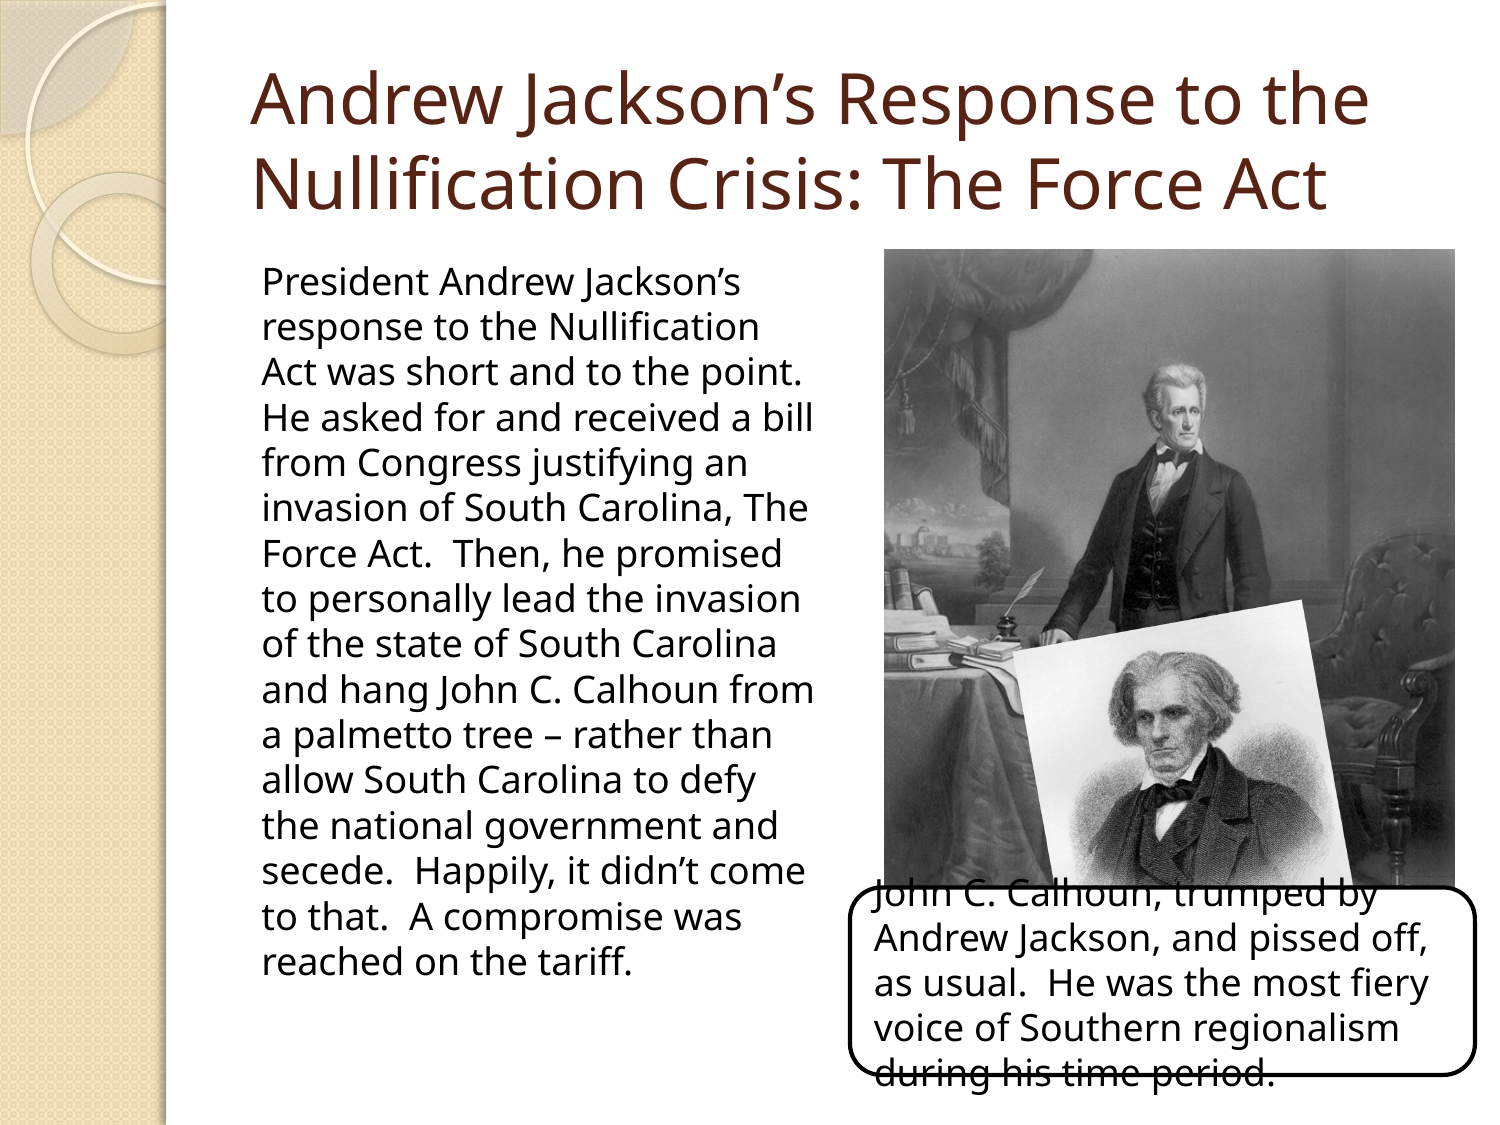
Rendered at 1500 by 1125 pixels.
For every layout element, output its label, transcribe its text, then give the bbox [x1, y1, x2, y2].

text_box John C. Calhoun, trumped by Andrew Jackson, and pissed off, as usual. He was the most fiery voice of Southern regionalism during his time period. [847, 885, 1478, 1078]
title Andrew Jackson’s Response to the Nullification Crisis: The Force Act [235, 45, 1466, 233]
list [884, 249, 1455, 1016]
picture [1043, 622, 1338, 1005]
list President Andrew Jackson’s response to the Nullification Act was short and to the point. He asked for and received a bill from Congress justifying an invasion of South Carolina, The Force Act. Then, he promised to personally lead the invasion of the state of South Carolina and hang John C. Calhoun from a palmetto tree – rather than allow South Carolina to defy the national government and secede. Happily, it didn’t come to that. A compromise was reached on the tariff. [235, 249, 836, 1015]
